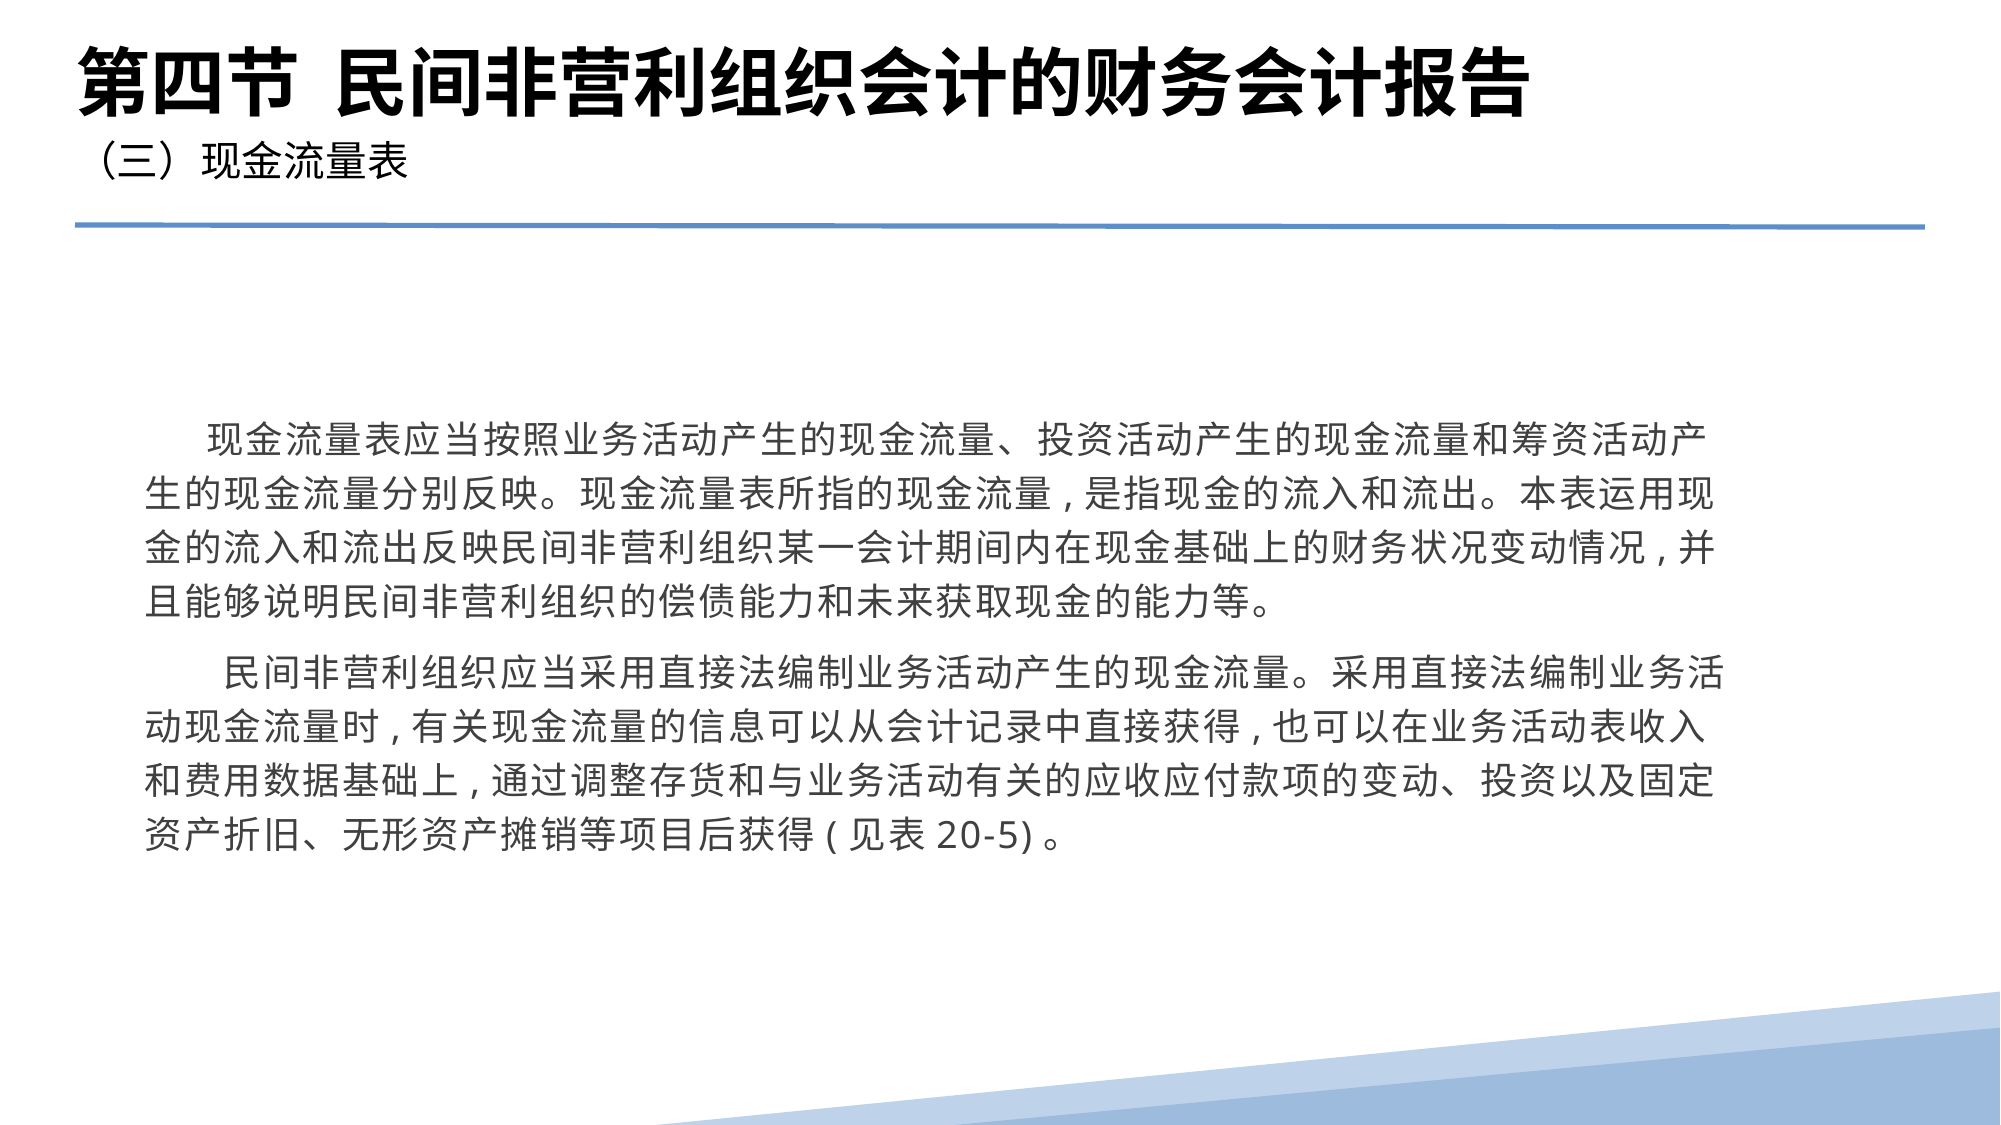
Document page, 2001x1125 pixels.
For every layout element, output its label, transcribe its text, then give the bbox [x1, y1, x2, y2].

text_box 现金流量表应当按照业务活动产生的现金流量、投资活动产生的现金流量和筹资活动产生的现金流量分别反映。现金流量表所指的现金流量,是指现金的流入和流出。本表运用现金的流入和流出反映民间非营利组织某一会计期间内在现金基础上的财务状况变动情况,并且能够说明民间非营利组织的偿债能力和未来获取现金的能力等。 民间非营利组织应当采用直接法编制业务活动产生的现金流量。采用直接法编制业务活动现金流量时,有关现金流量的信息可以从会计记录中直接获得,也可以在业务活动表收入和费用数据基础上,通过调整存货和与业务活动有关的应收应付款项的变动、投资以及固定资产折旧、无形资产摊销等项目后获得(见表20-5)。 [134, 252, 1740, 1012]
text_box 第四节 民间非营利组织会计的财务会计报告 [75, 24, 1925, 124]
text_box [74, 224, 1925, 228]
text_box （三）现金流量表 [75, 124, 1925, 200]
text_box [656, 991, 2000, 1125]
